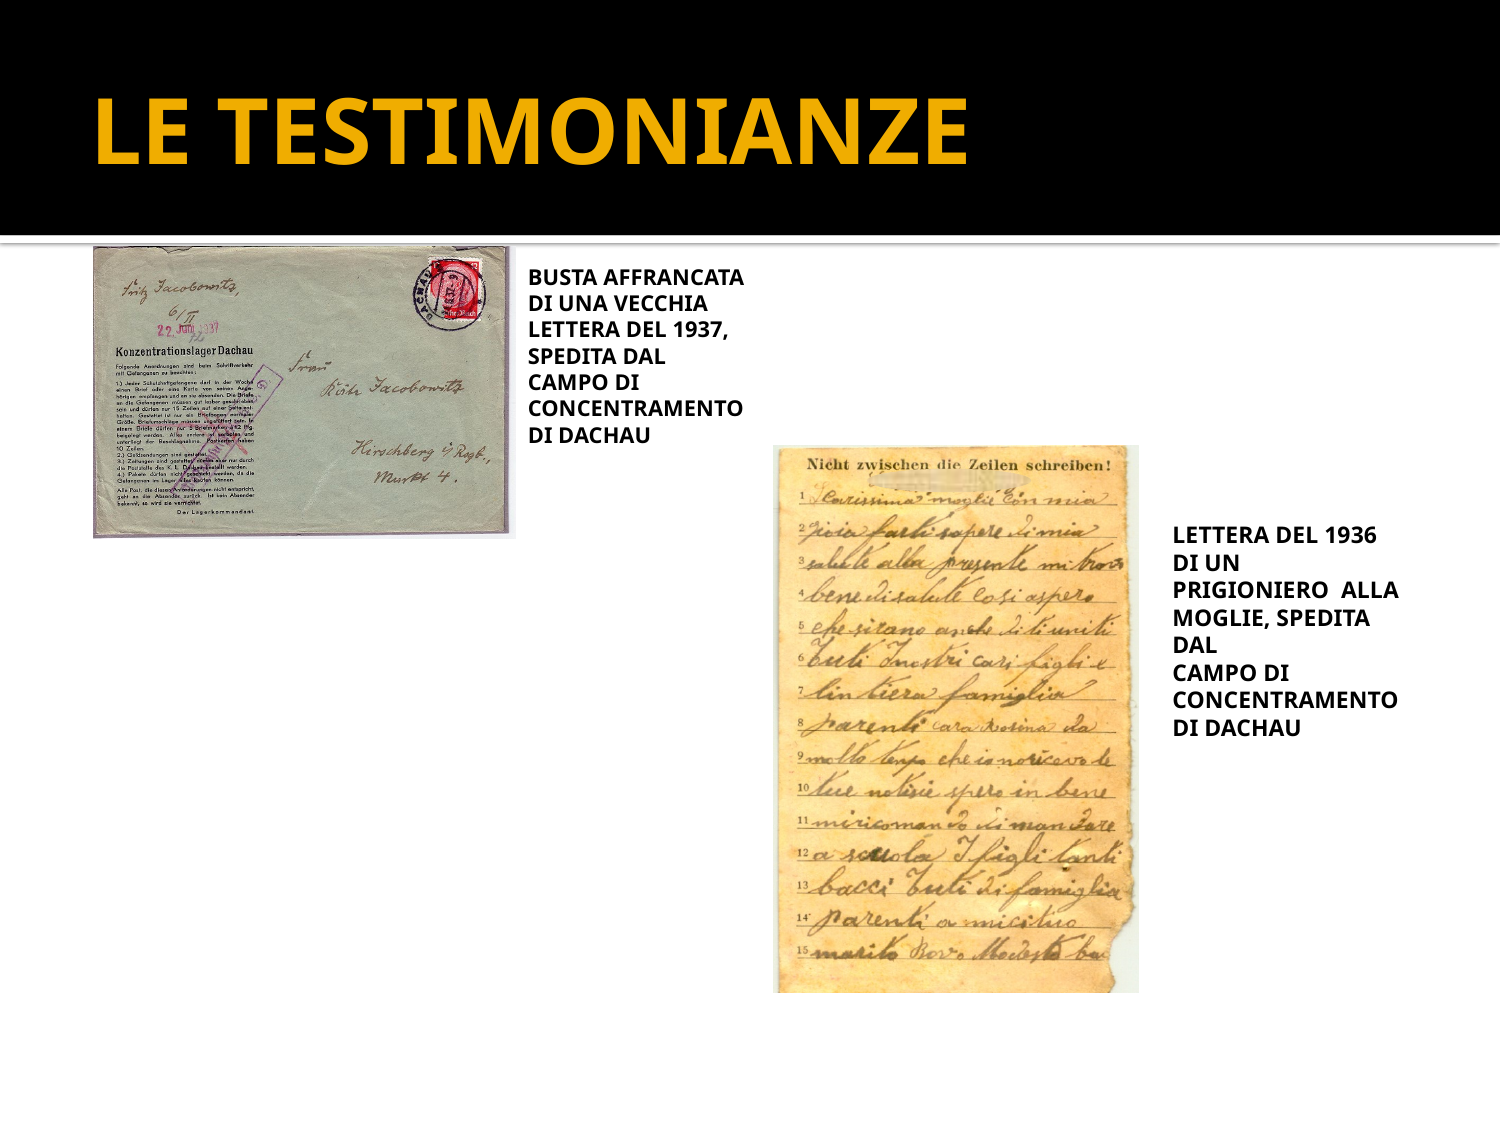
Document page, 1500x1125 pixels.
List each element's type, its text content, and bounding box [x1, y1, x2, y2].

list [773, 445, 1139, 993]
list Lettera del 1936 di un prigioniero alla moglie, spedita dal campo di concentramento di Dachau [1148, 409, 1419, 844]
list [93, 246, 516, 540]
title LE TESTIMONIANZE [75, 24, 1425, 231]
list Busta affrancata di una vecchia lettera del 1937, spedita dal campo di concentramento di Dachau [516, 245, 774, 458]
